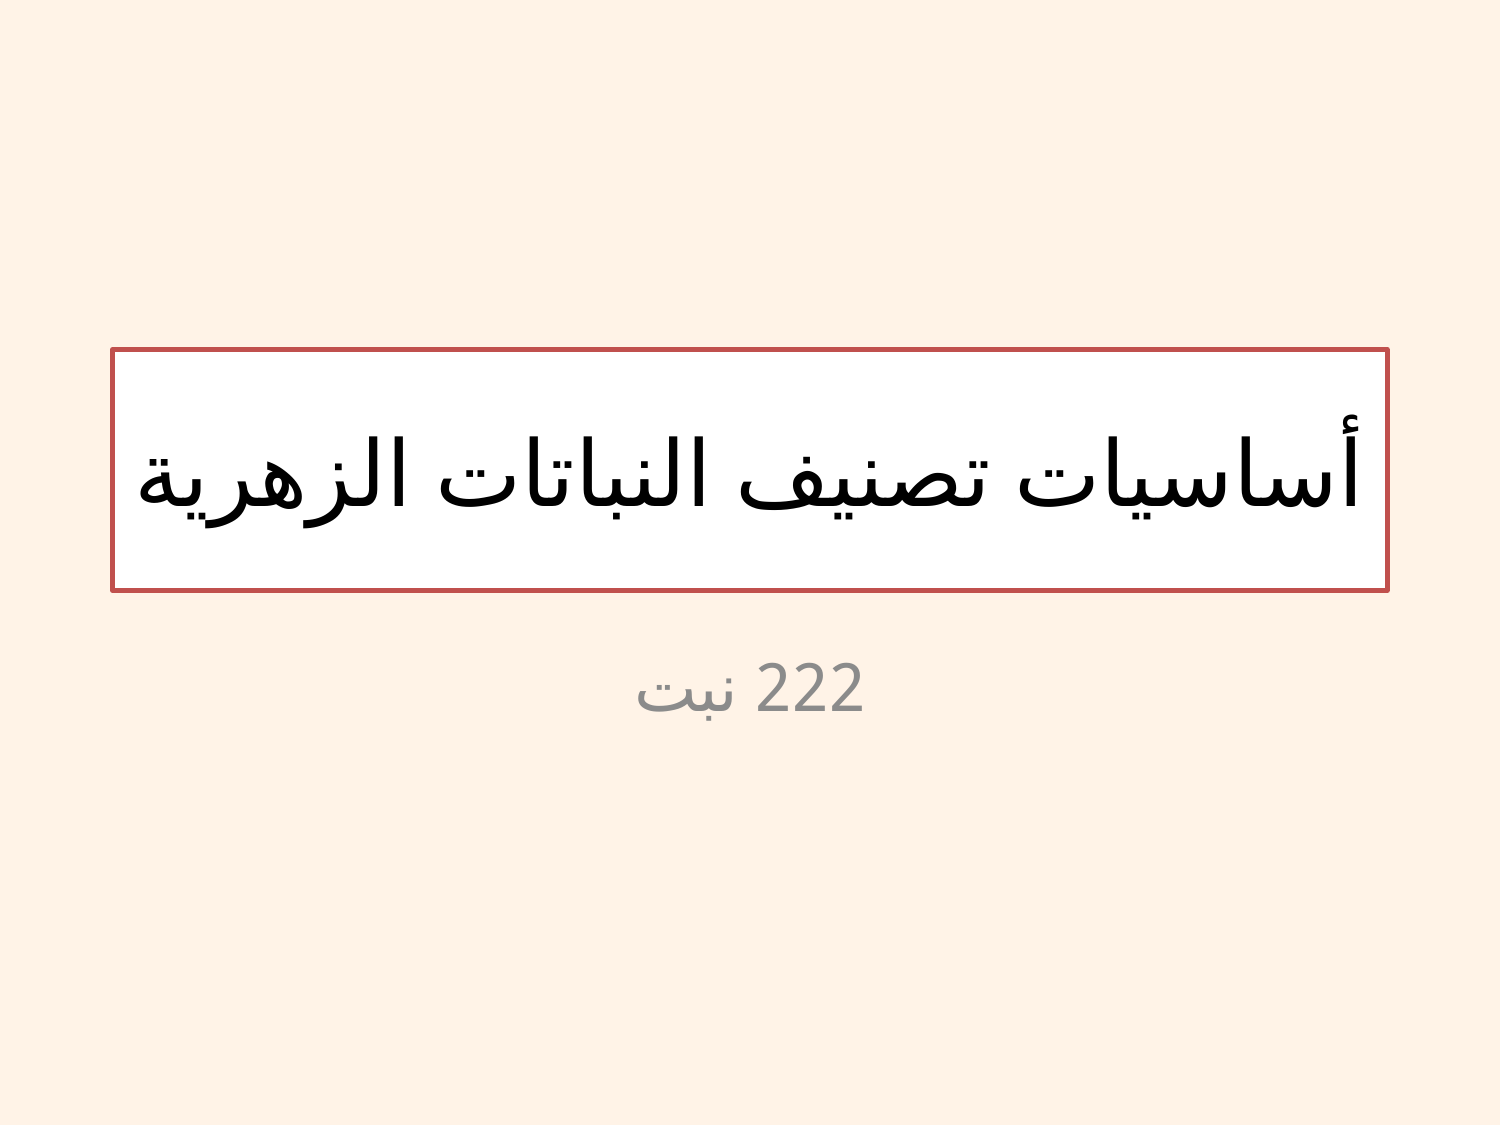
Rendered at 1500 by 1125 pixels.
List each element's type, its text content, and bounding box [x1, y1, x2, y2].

subtitle 222 نبت [225, 637, 1275, 925]
title أساسيات تصنيف النباتات الزهرية [110, 347, 1390, 593]
